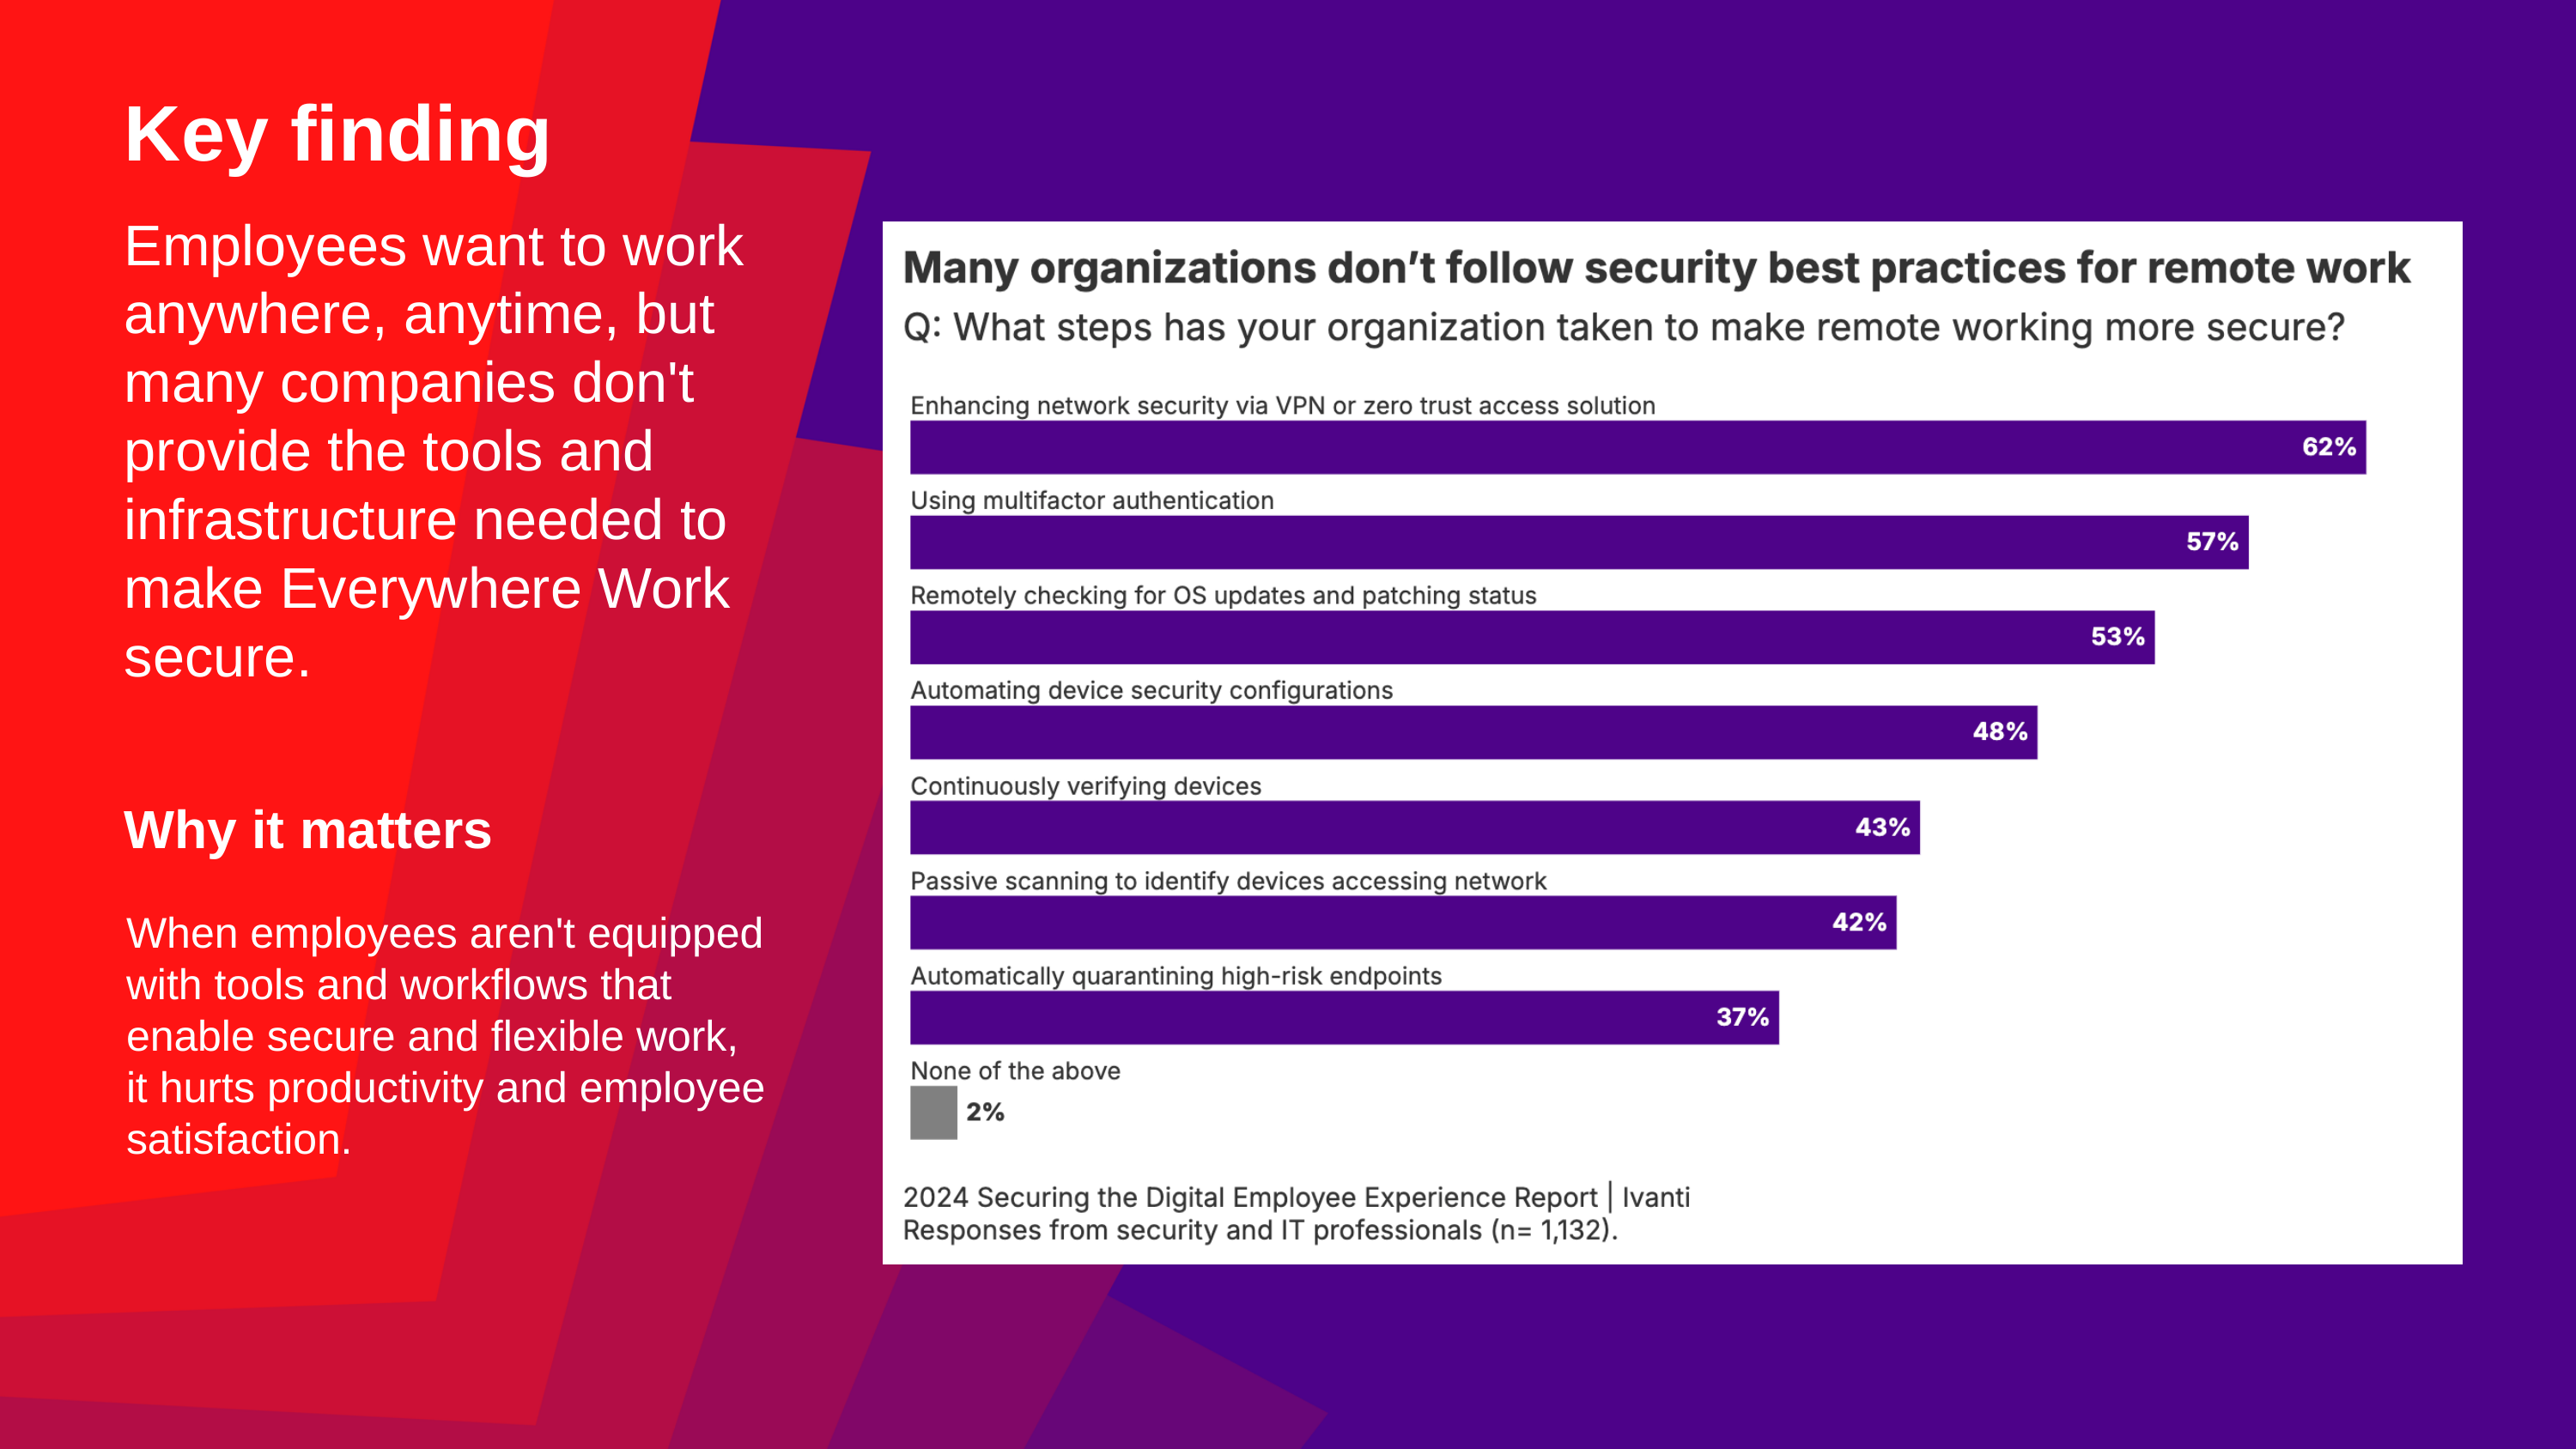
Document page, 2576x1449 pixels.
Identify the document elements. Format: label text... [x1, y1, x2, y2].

text_box Why it matters [124, 795, 640, 899]
text_box Key finding [125, 82, 641, 208]
picture [0, 0, 2576, 1449]
text_box Employees want to work anywhere, anytime, but many companies don't provide the tools and infrastructure needed to make Everywhere Work secure. [125, 208, 795, 822]
text_box When employees aren't equipped with tools and workflows that enable secure and flexible work, it hurts productivity and employee satisfaction. [113, 899, 784, 1170]
